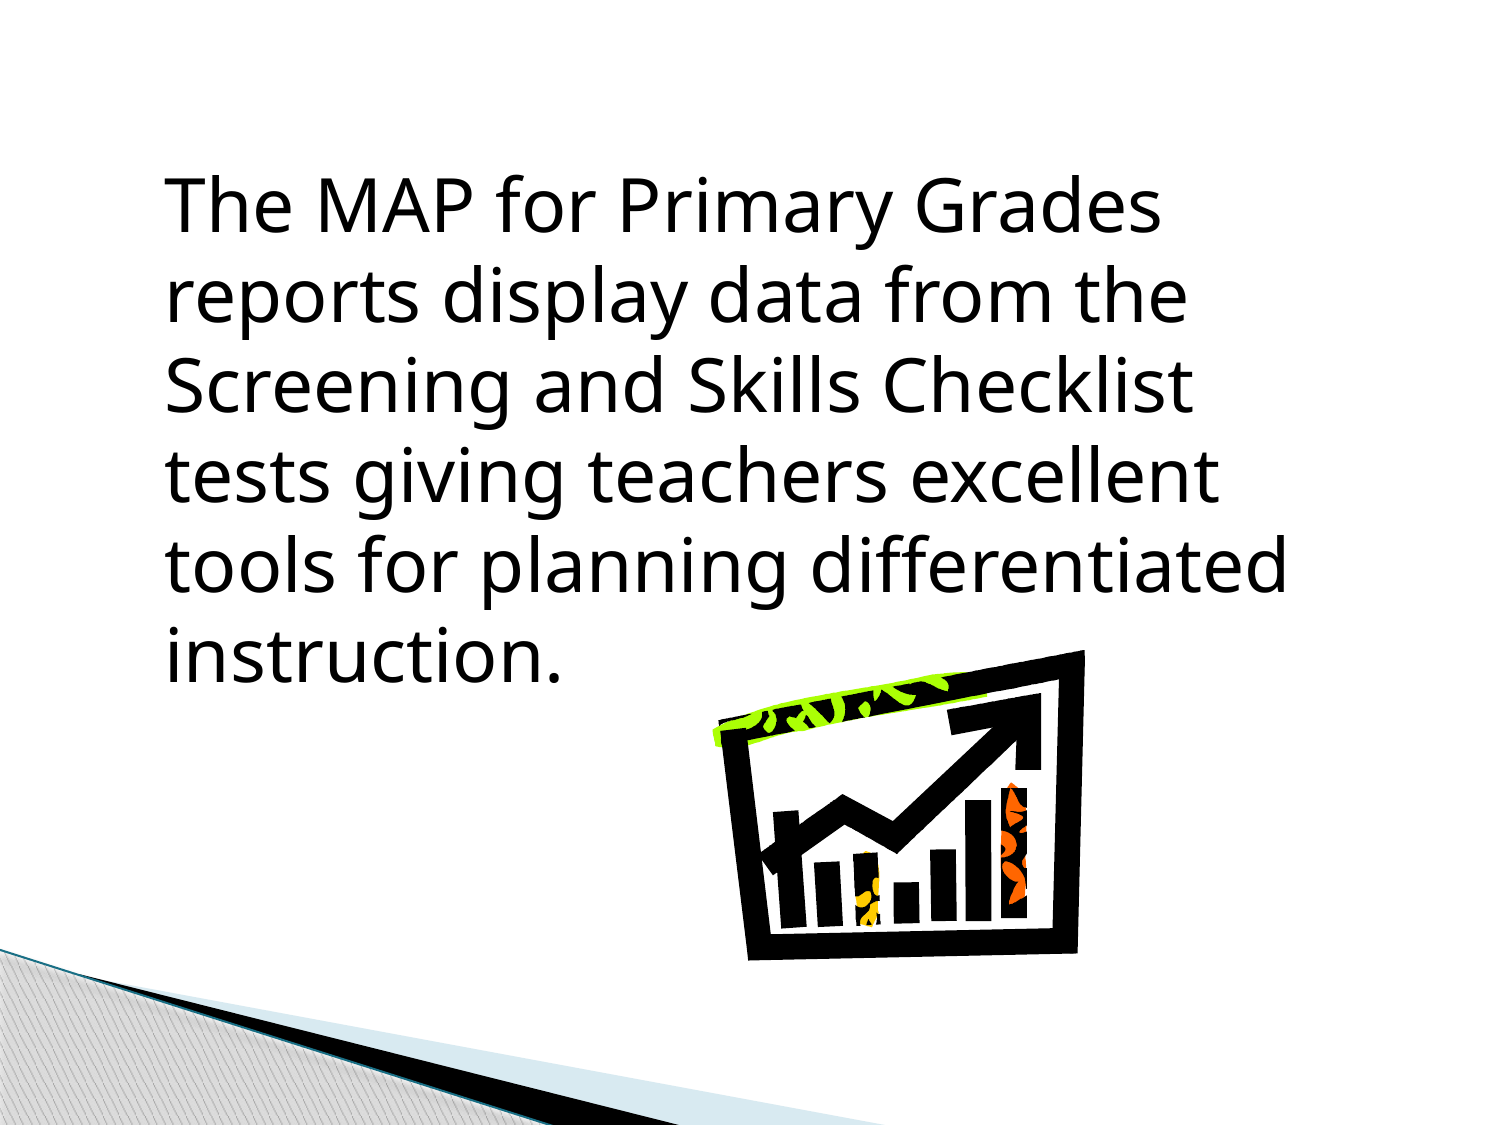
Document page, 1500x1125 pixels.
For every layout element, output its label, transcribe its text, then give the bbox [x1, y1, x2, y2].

text_box The MAP for Primary Grades reports display data from the Screening and Skills Checklist tests giving teachers excellent tools for planning differentiated instruction. [149, 149, 1363, 750]
picture [712, 649, 1086, 961]
